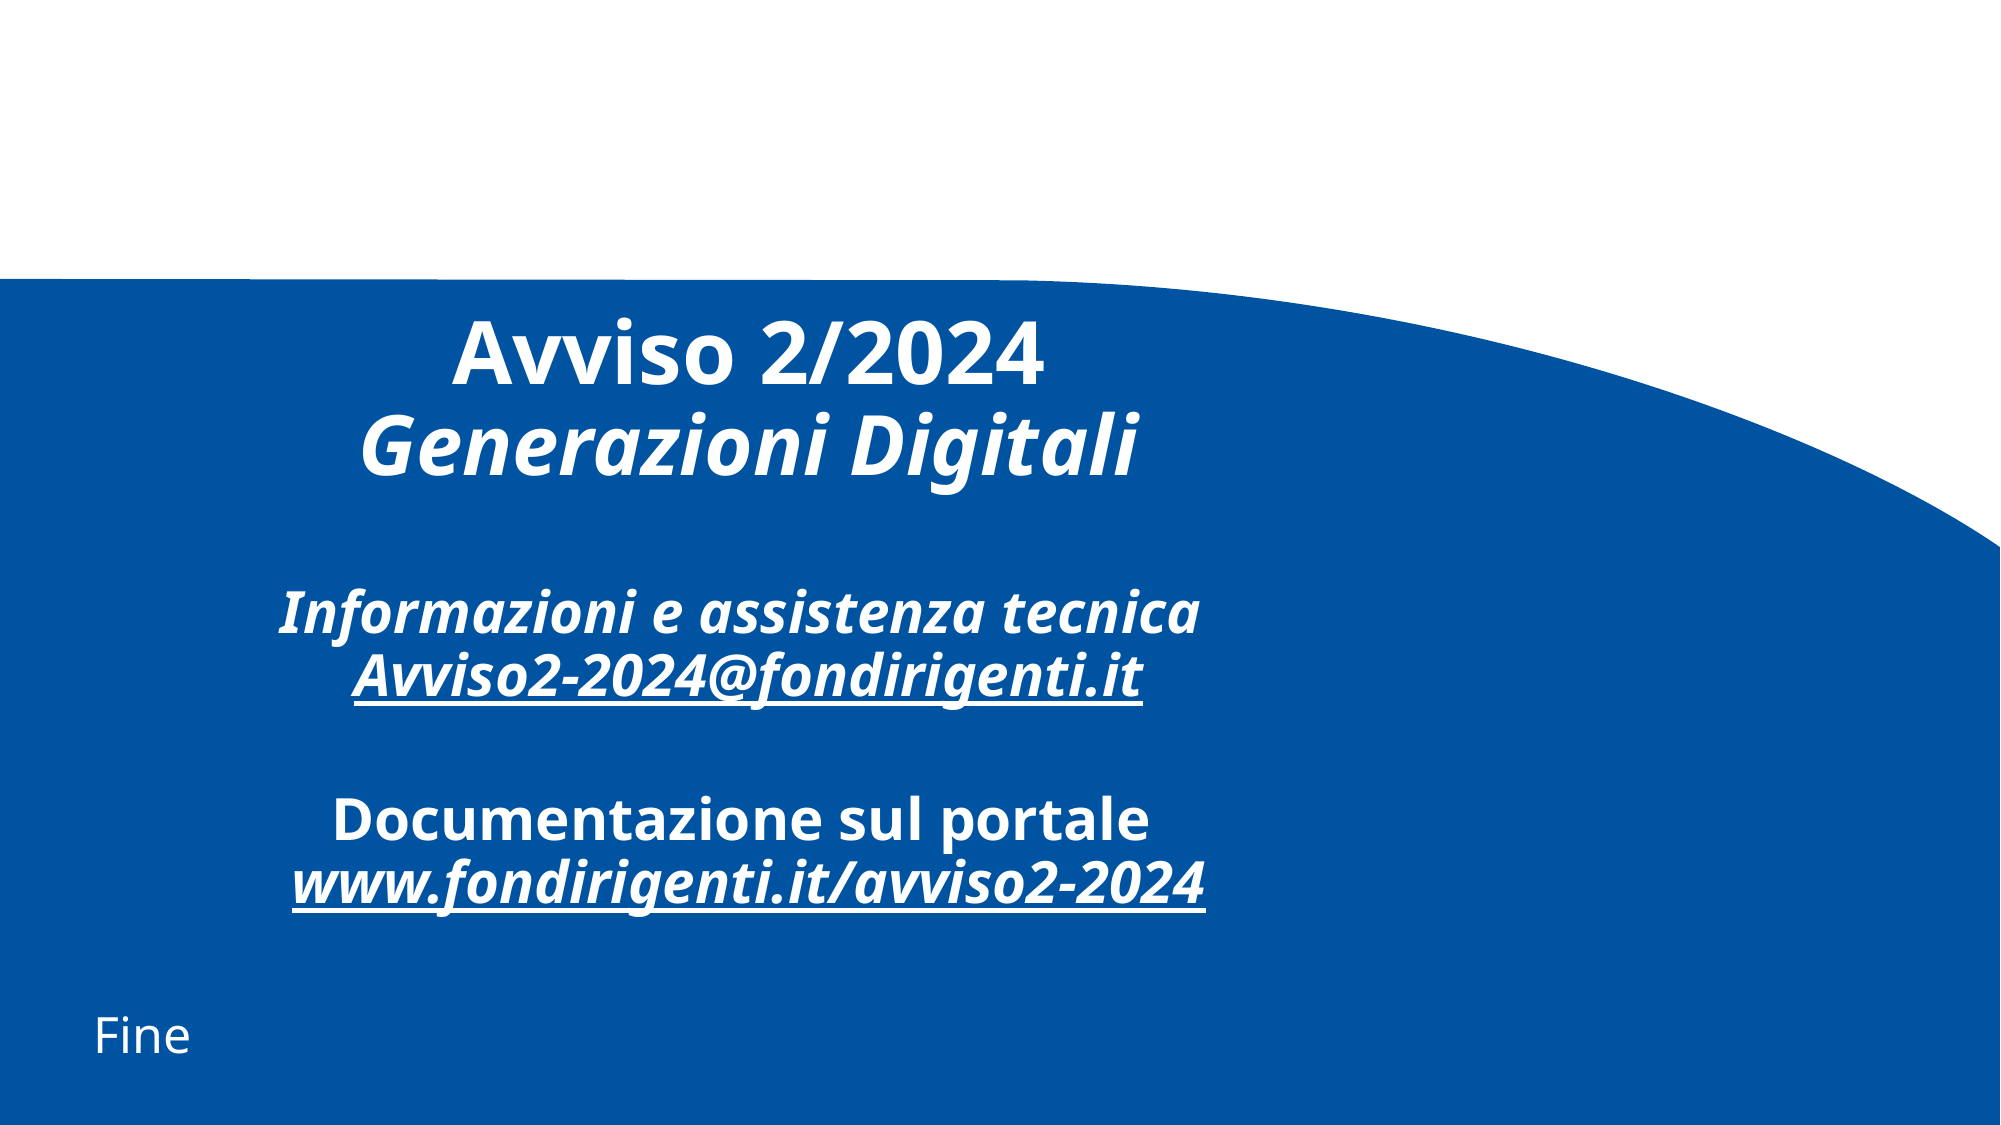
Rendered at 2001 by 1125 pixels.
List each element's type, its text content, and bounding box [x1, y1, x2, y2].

list Fine [93, 929, 1304, 1125]
title Avviso 2/2024 Generazioni Digitali Informazioni e assistenza tecnica Avviso2-2024@fondirigenti.it Documentazione sul portale www.fondirigenti.it/avviso2-2024 [93, 309, 1405, 612]
